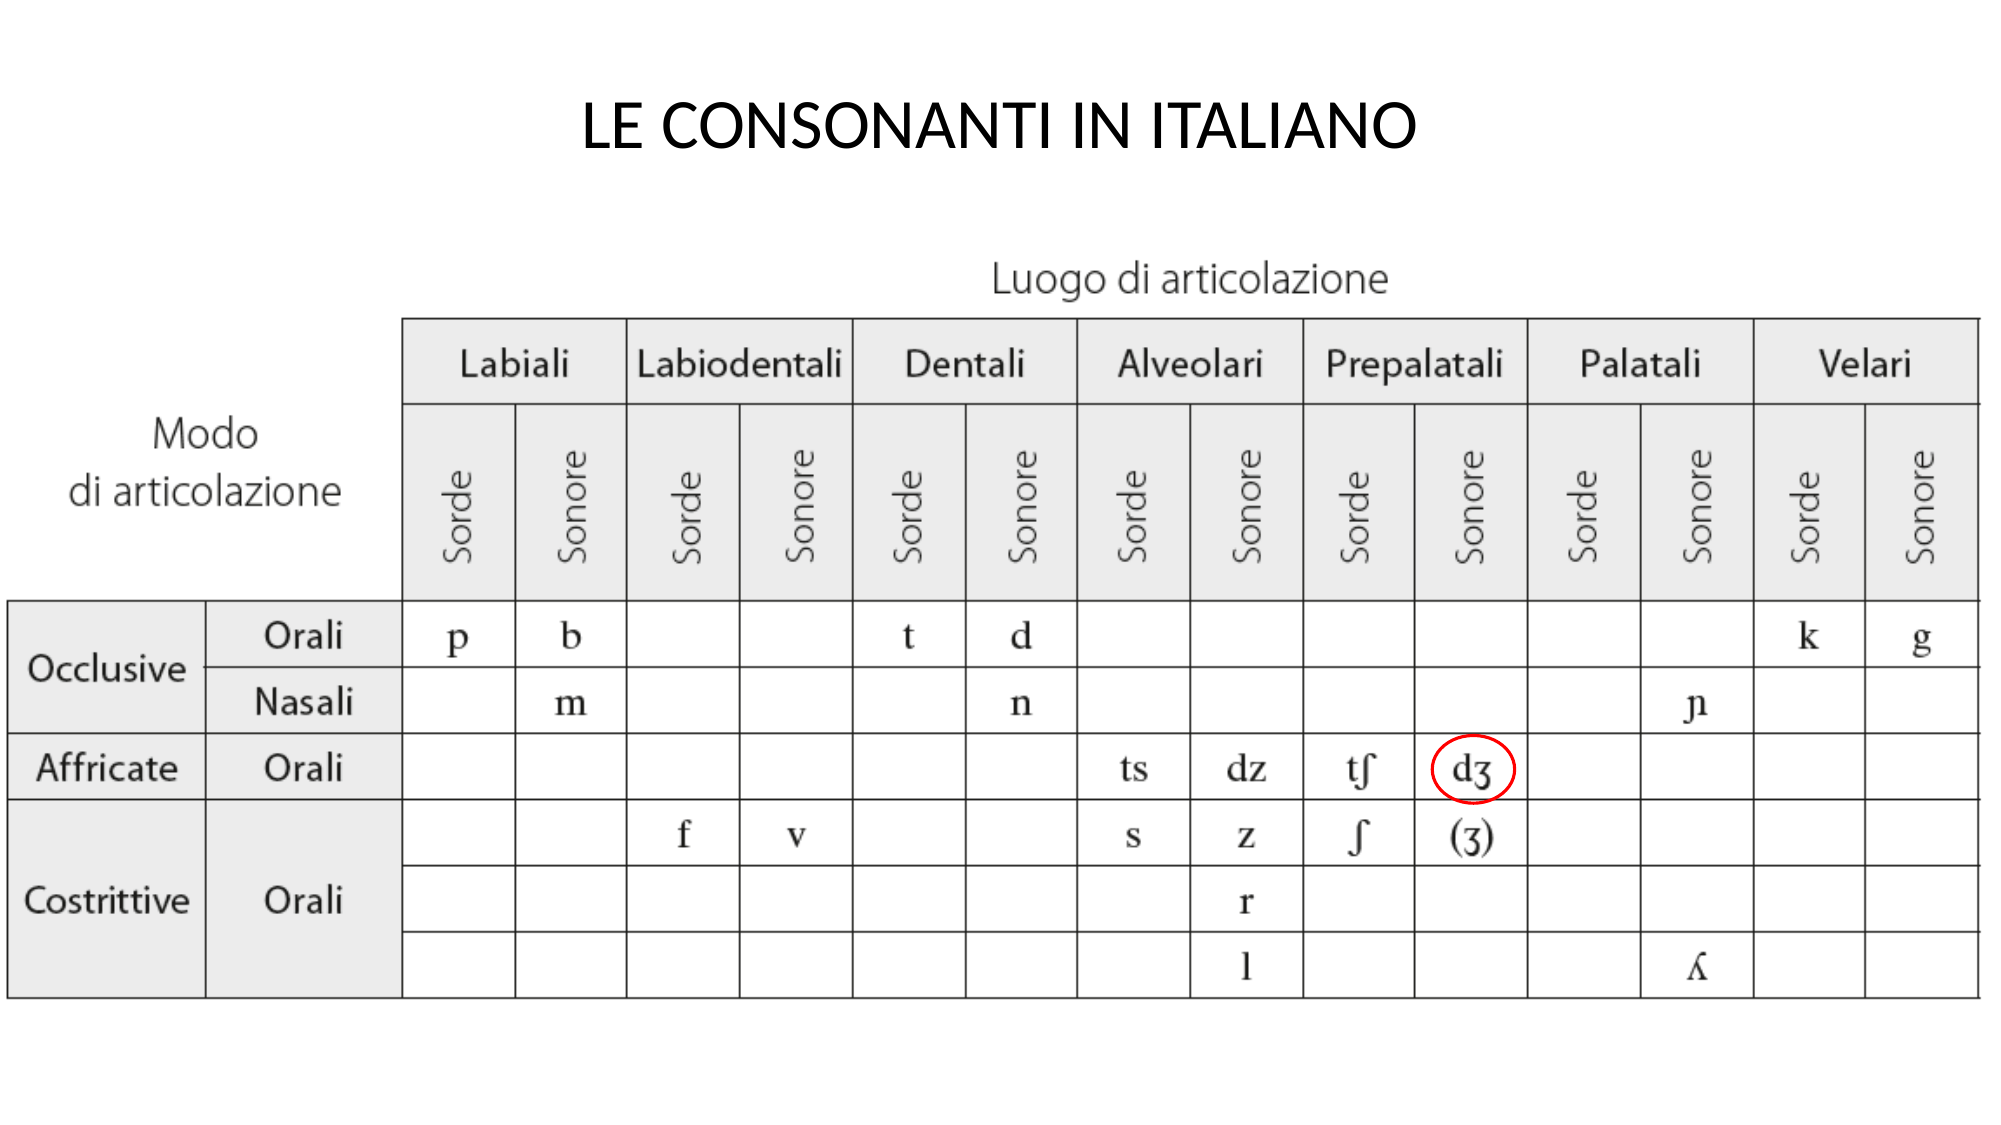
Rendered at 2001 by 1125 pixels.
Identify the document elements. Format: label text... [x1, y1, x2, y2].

picture [0, 238, 2000, 1015]
text_box LE CONSONANTI IN ITALIANO [500, 70, 1500, 170]
